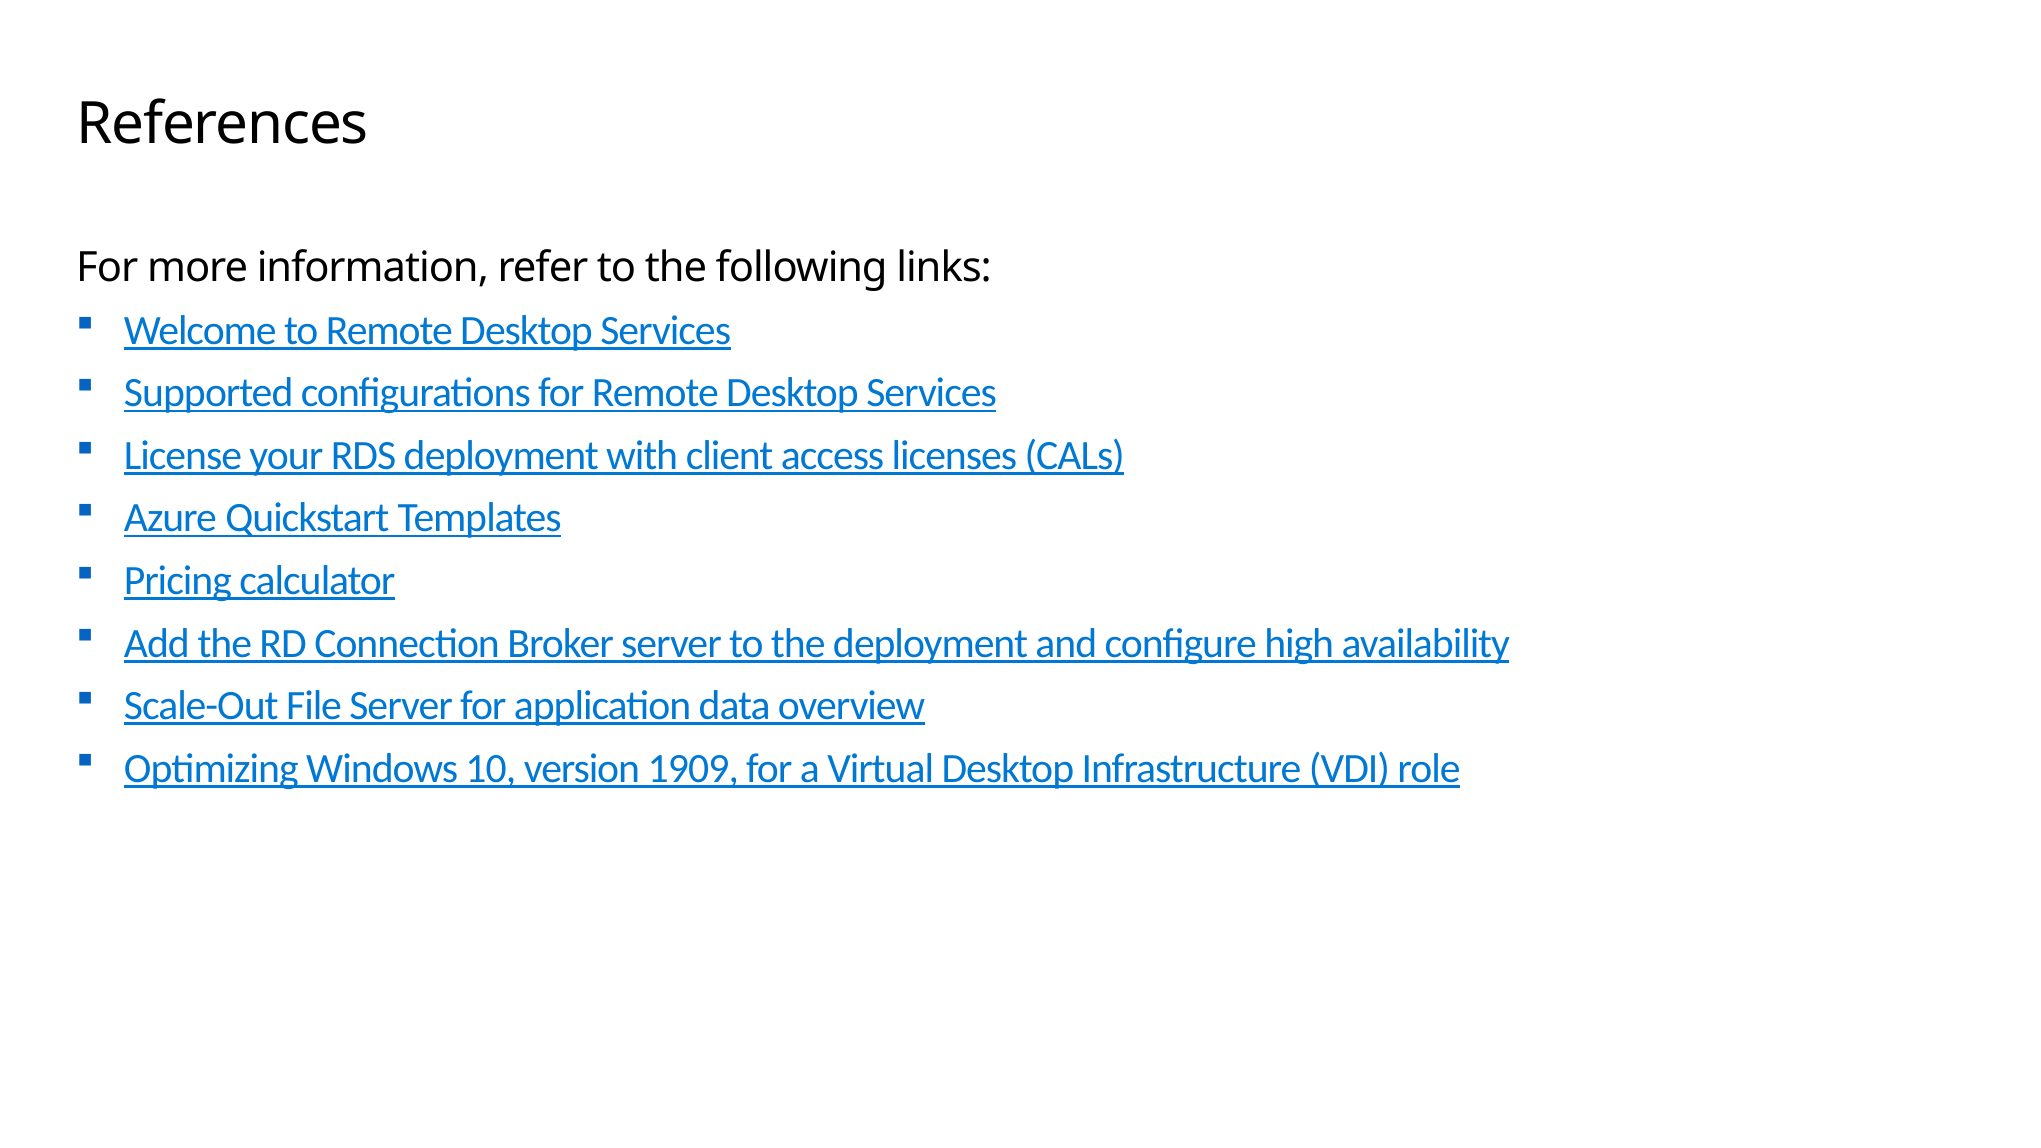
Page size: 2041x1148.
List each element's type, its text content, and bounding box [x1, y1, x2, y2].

list For more information, refer to the following links: Welcome to Remote Desktop Services Supported configurations for Remote Desktop Services License your RDS deployment with client access licenses (CALs) Azure Quickstart Templates Pricing calculator Add the RD Connection Broker server to the deployment and configure high availability Scale-Out File Server for application data overview Optimizing Windows 10, version 1909, for a Virtual Desktop Infrastructure (VDI) role [76, 240, 1970, 1074]
title References [76, 93, 1968, 161]
